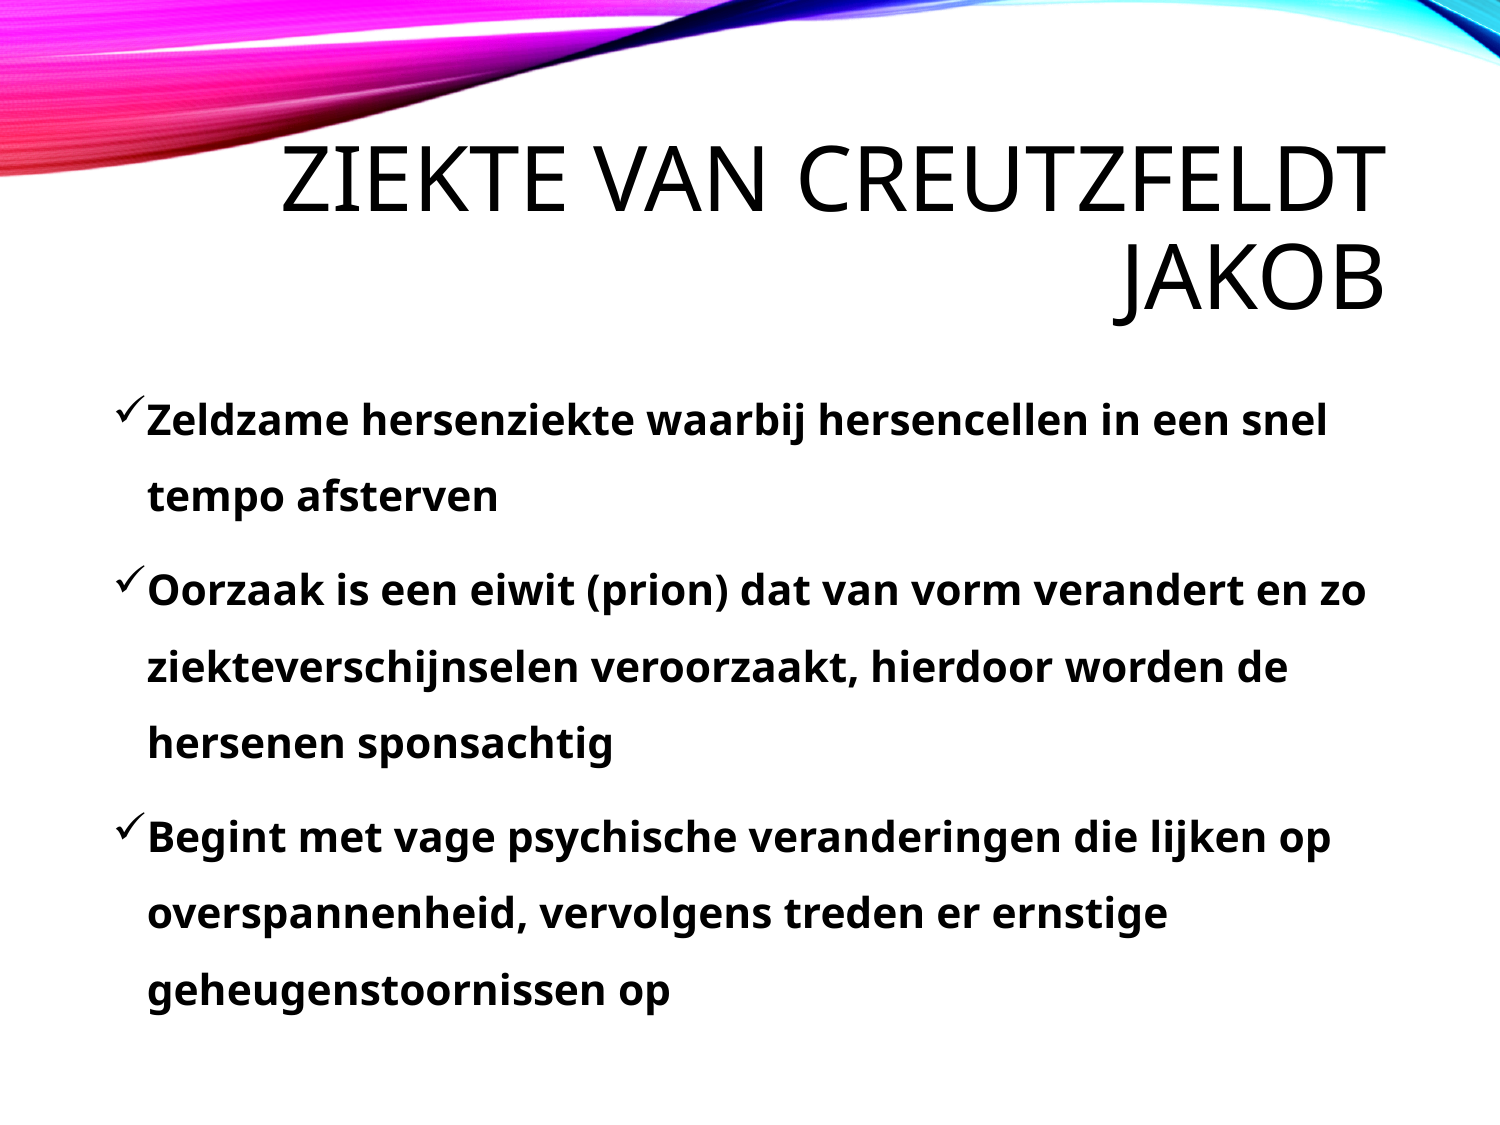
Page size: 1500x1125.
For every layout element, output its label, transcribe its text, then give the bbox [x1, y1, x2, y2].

picture [0, 0, 1500, 178]
list Zeldzame hersenziekte waarbij hersencellen in een snel tempo afsterven Oorzaak is een eiwit (prion) dat van vorm verandert en zo ziekteverschijnselen veroorzaakt, hierdoor worden de hersenen sponsachtig Begint met vage psychische veranderingen die lijken op overspannenheid, vervolgens treden er ernstige geheugenstoornissen op [97, 360, 1403, 1028]
title Ziekte van Creutzfeldt Jakob [147, 125, 1403, 338]
